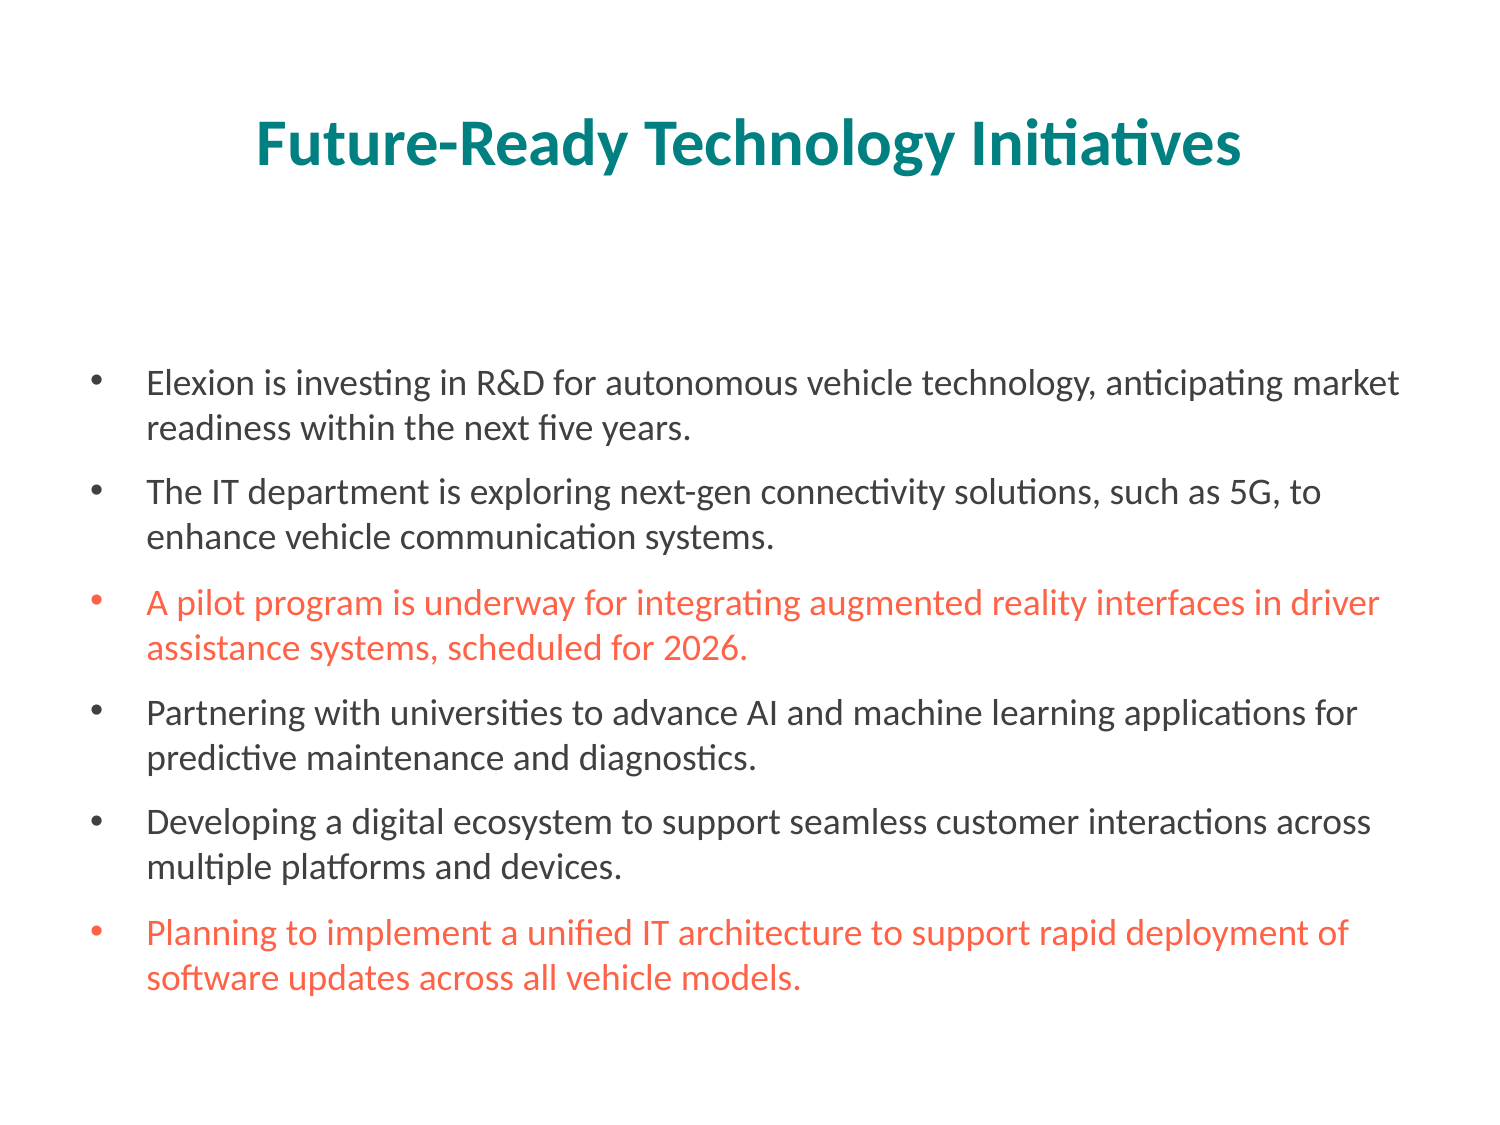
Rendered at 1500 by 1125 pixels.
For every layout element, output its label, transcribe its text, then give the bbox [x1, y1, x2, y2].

list Elexion is investing in R&D for autonomous vehicle technology, anticipating market readiness within the next five years. The IT department is exploring next-gen connectivity solutions, such as 5G, to enhance vehicle communication systems. A pilot program is underway for integrating augmented reality interfaces in driver assistance systems, scheduled for 2026. Partnering with universities to advance AI and machine learning applications for predictive maintenance and diagnostics. Developing a digital ecosystem to support seamless customer interactions across multiple platforms and devices. Planning to implement a unified IT architecture to support rapid deployment of software updates across all vehicle models. [75, 262, 1425, 1005]
title Future-Ready Technology Initiatives [75, 45, 1425, 233]
